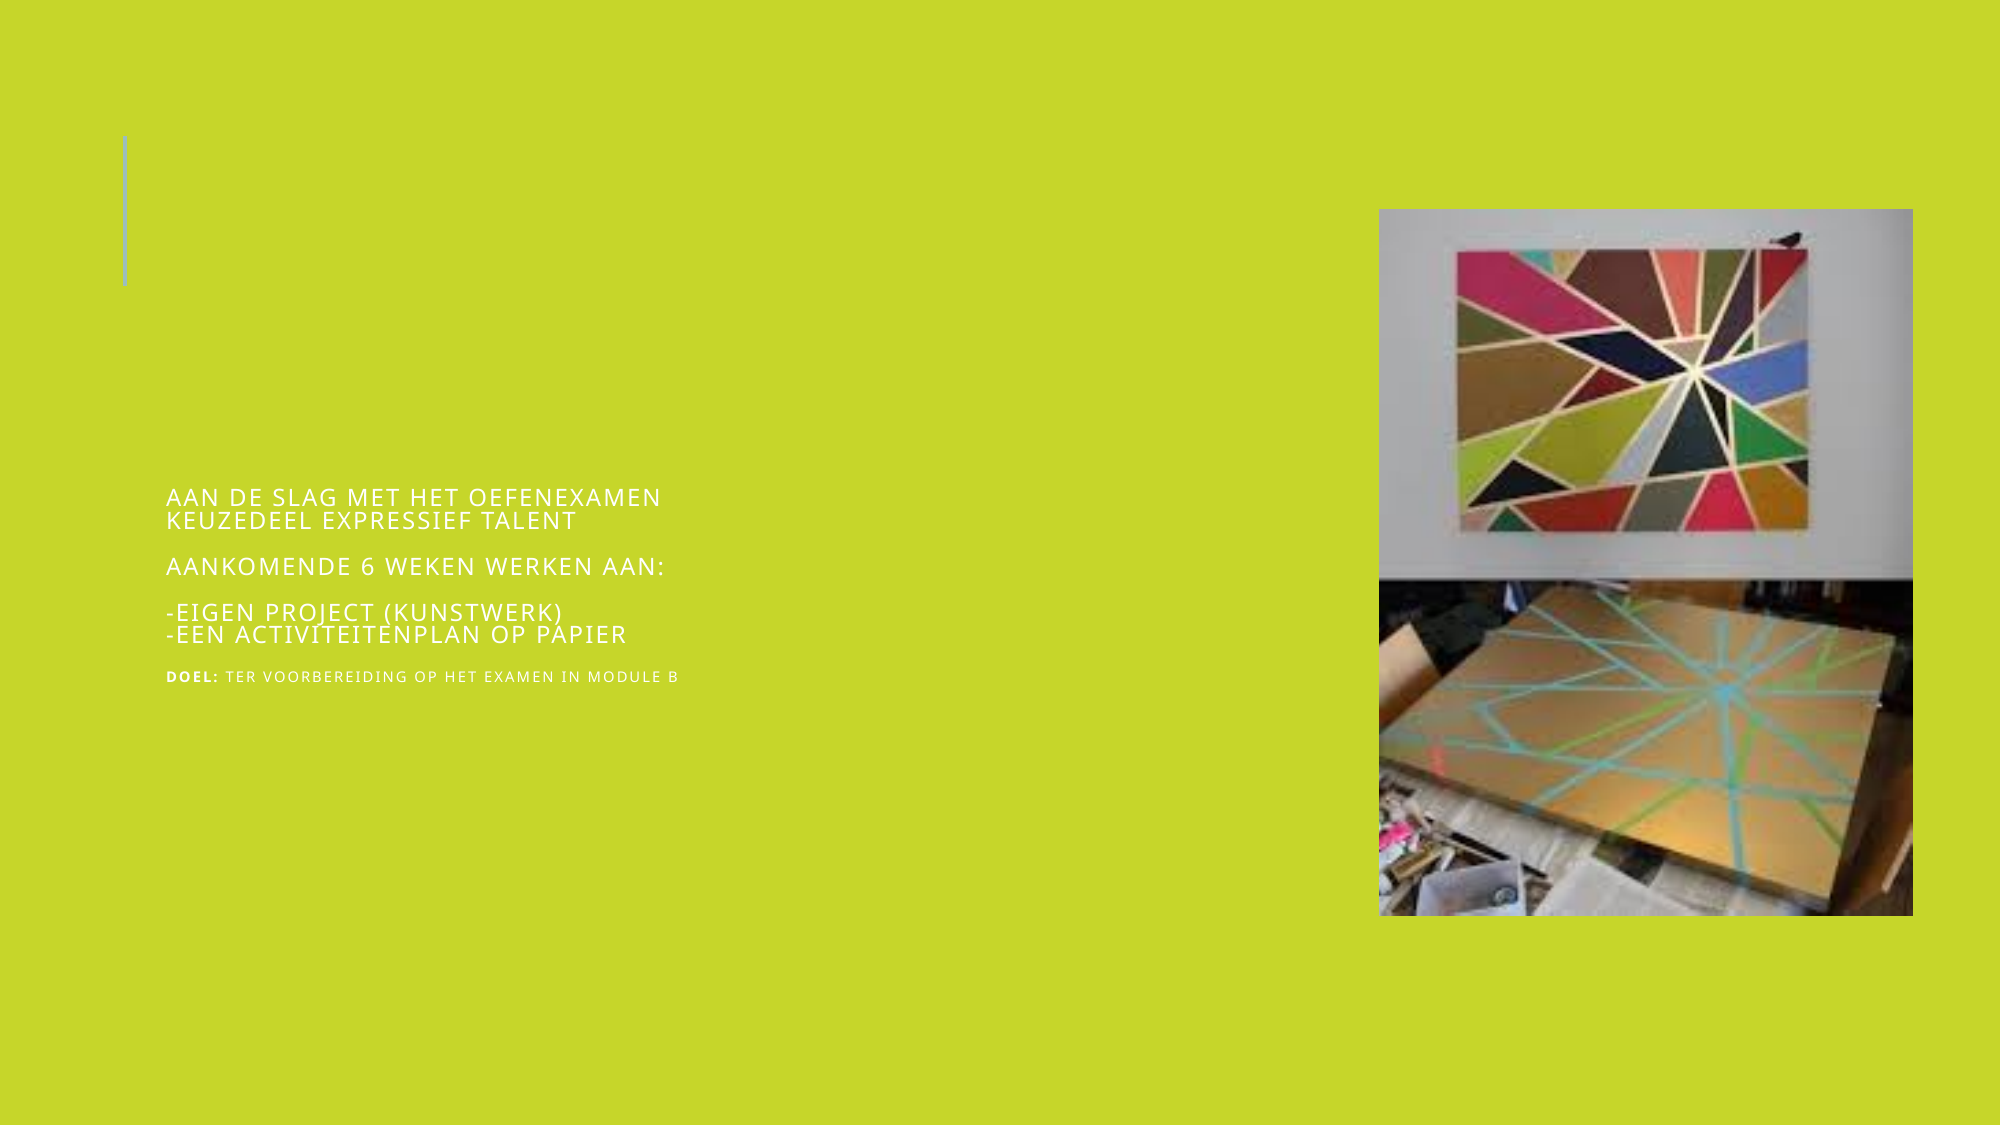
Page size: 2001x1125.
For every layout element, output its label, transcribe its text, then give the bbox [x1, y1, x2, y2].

picture [1379, 209, 1914, 916]
title Aan de slag met het oefenexamen keuzedeel expressief talent Aankomende 6 weken werken aan: -eigen project (kunstwerk) -een activiteitenplan op papier doel: ter voorbereiding op het examen in module B [151, 478, 1372, 725]
